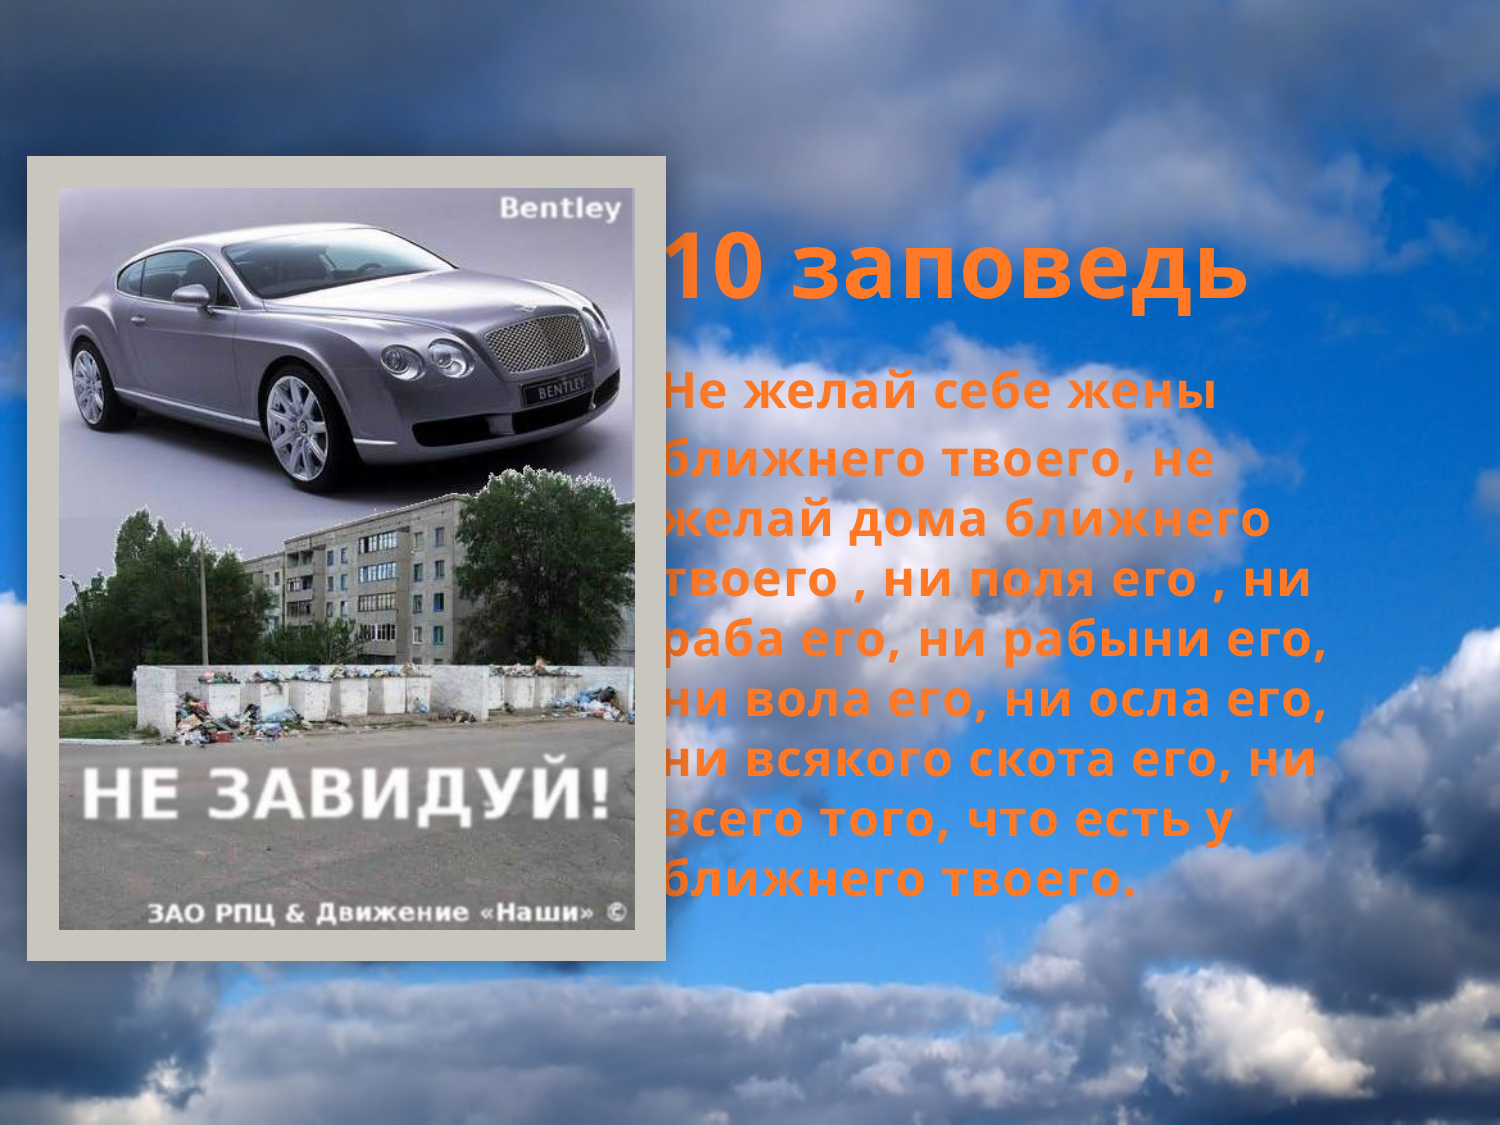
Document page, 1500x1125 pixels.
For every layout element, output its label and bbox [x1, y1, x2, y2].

list [58, 187, 635, 931]
picture [0, 0, 1500, 1125]
